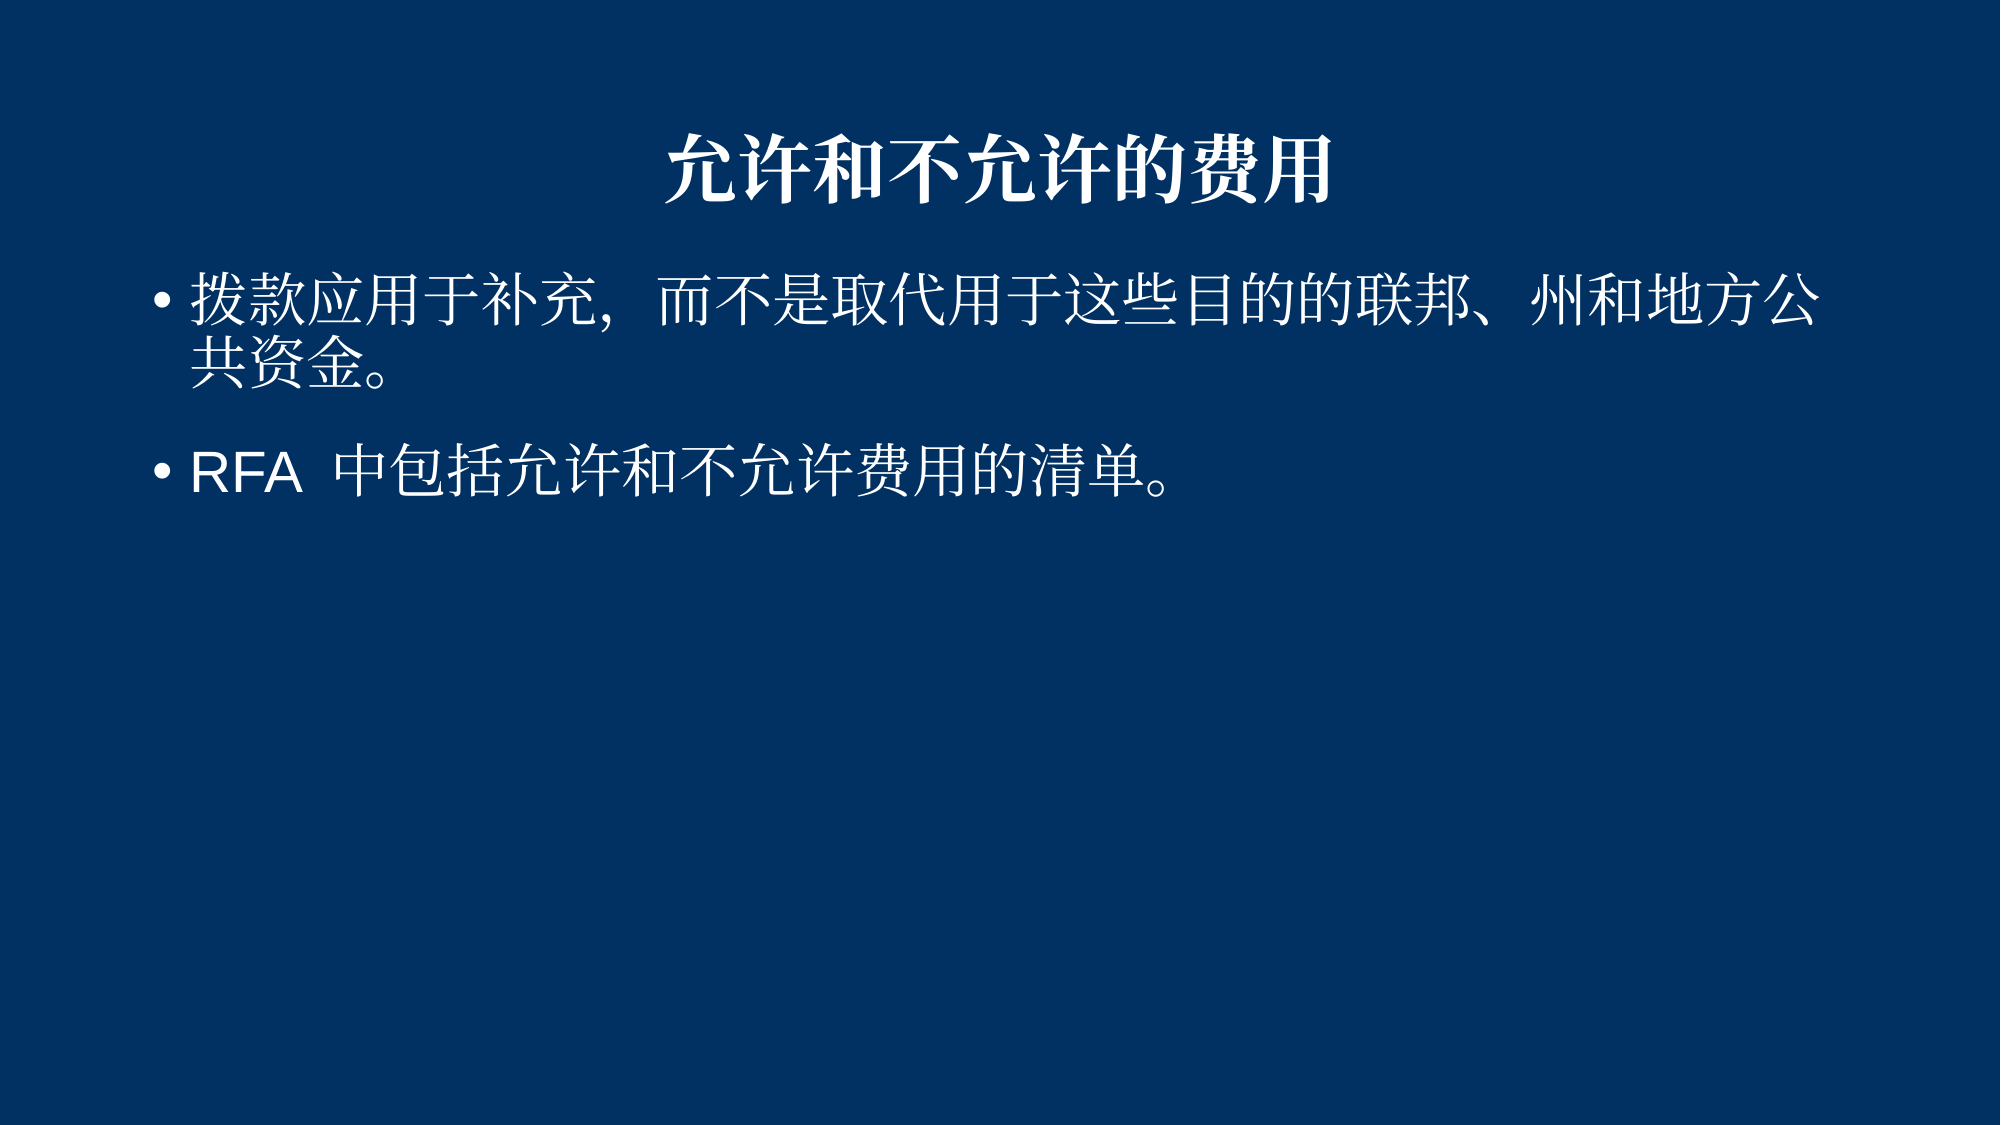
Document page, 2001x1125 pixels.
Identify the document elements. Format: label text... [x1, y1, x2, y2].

title 允许和不允许的费用 [137, 64, 1863, 263]
list 拨款应用于补充，而不是取代用于这些目的的联邦、州和地方公共资金。 RFA 中包括允许和不允许费用的清单。 [137, 263, 1863, 688]
